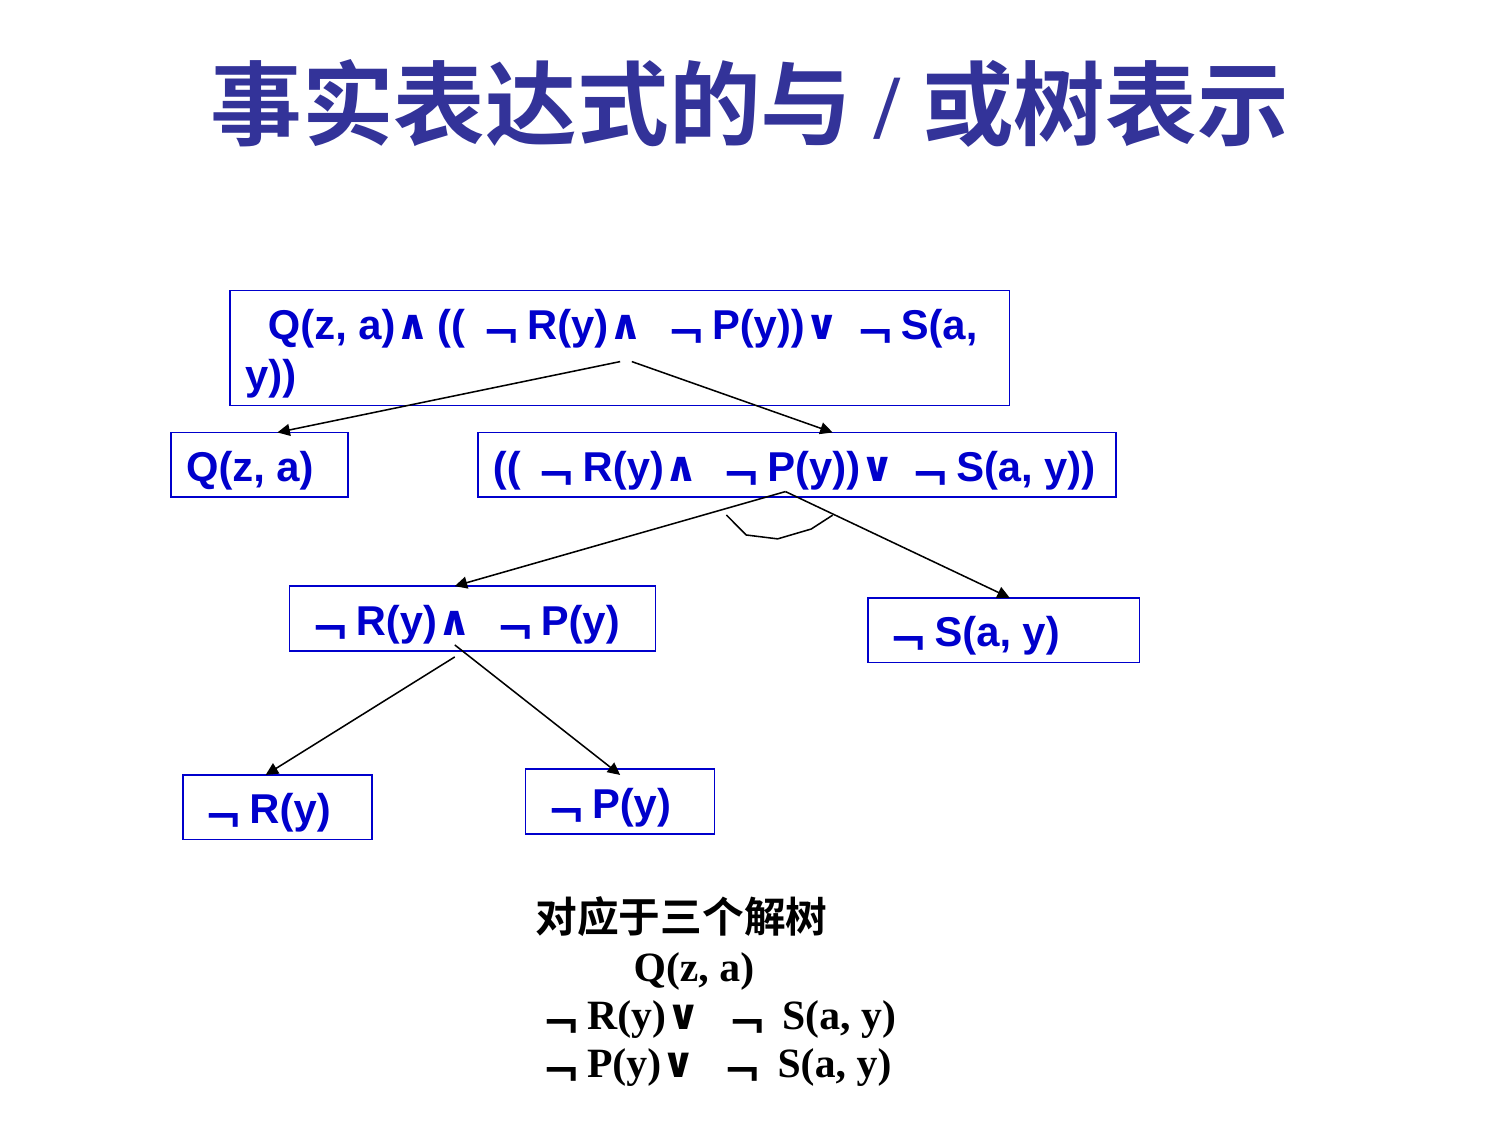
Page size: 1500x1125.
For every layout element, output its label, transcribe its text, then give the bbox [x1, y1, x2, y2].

text_box Q(z, a)∧((﹁R(y)∧﹁P(y))∨﹁S(a, y)) [230, 290, 1010, 406]
text_box ﹁S(a, y) [868, 597, 1140, 663]
text_box ﹁R(y)∧﹁P(y) [289, 586, 656, 651]
text_box 事实表达式的与/或树表示 [74, 7, 1425, 197]
text_box [454, 644, 621, 775]
text_box Q(z, a) [171, 432, 349, 498]
text_box ((﹁R(y)∧﹁P(y))∨﹁S(a, y)) [478, 432, 1117, 498]
text_box ﹁P(y) [525, 769, 715, 834]
text_box [726, 514, 833, 539]
text_box [265, 656, 455, 775]
text_box [277, 361, 621, 437]
text_box [454, 491, 785, 589]
text_box [631, 361, 833, 435]
list 对应于三个解树 Q(z, a) ﹁R(y)∨ ﹁ S(a, y) ﹁P(y)∨ ﹁ S(a, y) [472, 893, 1500, 1022]
text_box [785, 491, 1010, 599]
text_box ﹁R(y) [182, 774, 372, 840]
